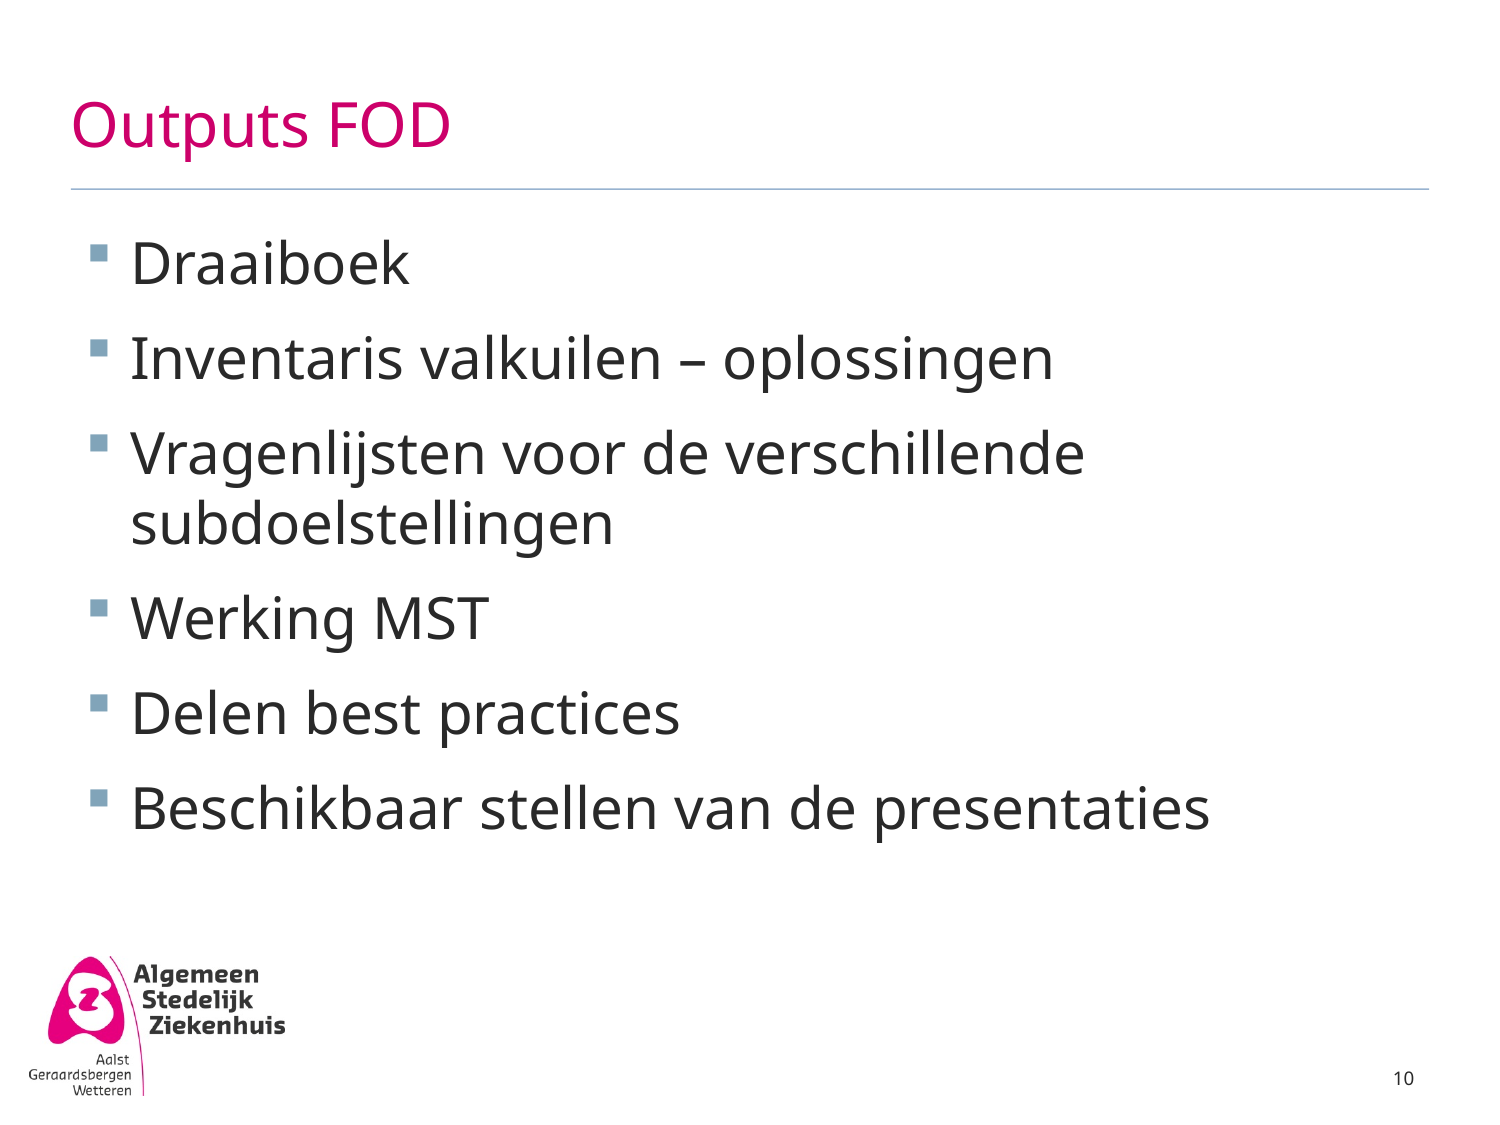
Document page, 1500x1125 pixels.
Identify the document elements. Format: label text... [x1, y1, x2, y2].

list Draaiboek Inventaris valkuilen – oplossingen Vragenlijsten voor de verschillende subdoelstellingen Werking MST Delen best practices Beschikbaar stellen van de presentaties [70, 218, 1430, 554]
picture [29, 956, 285, 1096]
slide_number 10 [1079, 1059, 1430, 1098]
title Outputs FOD [70, 5, 1430, 162]
